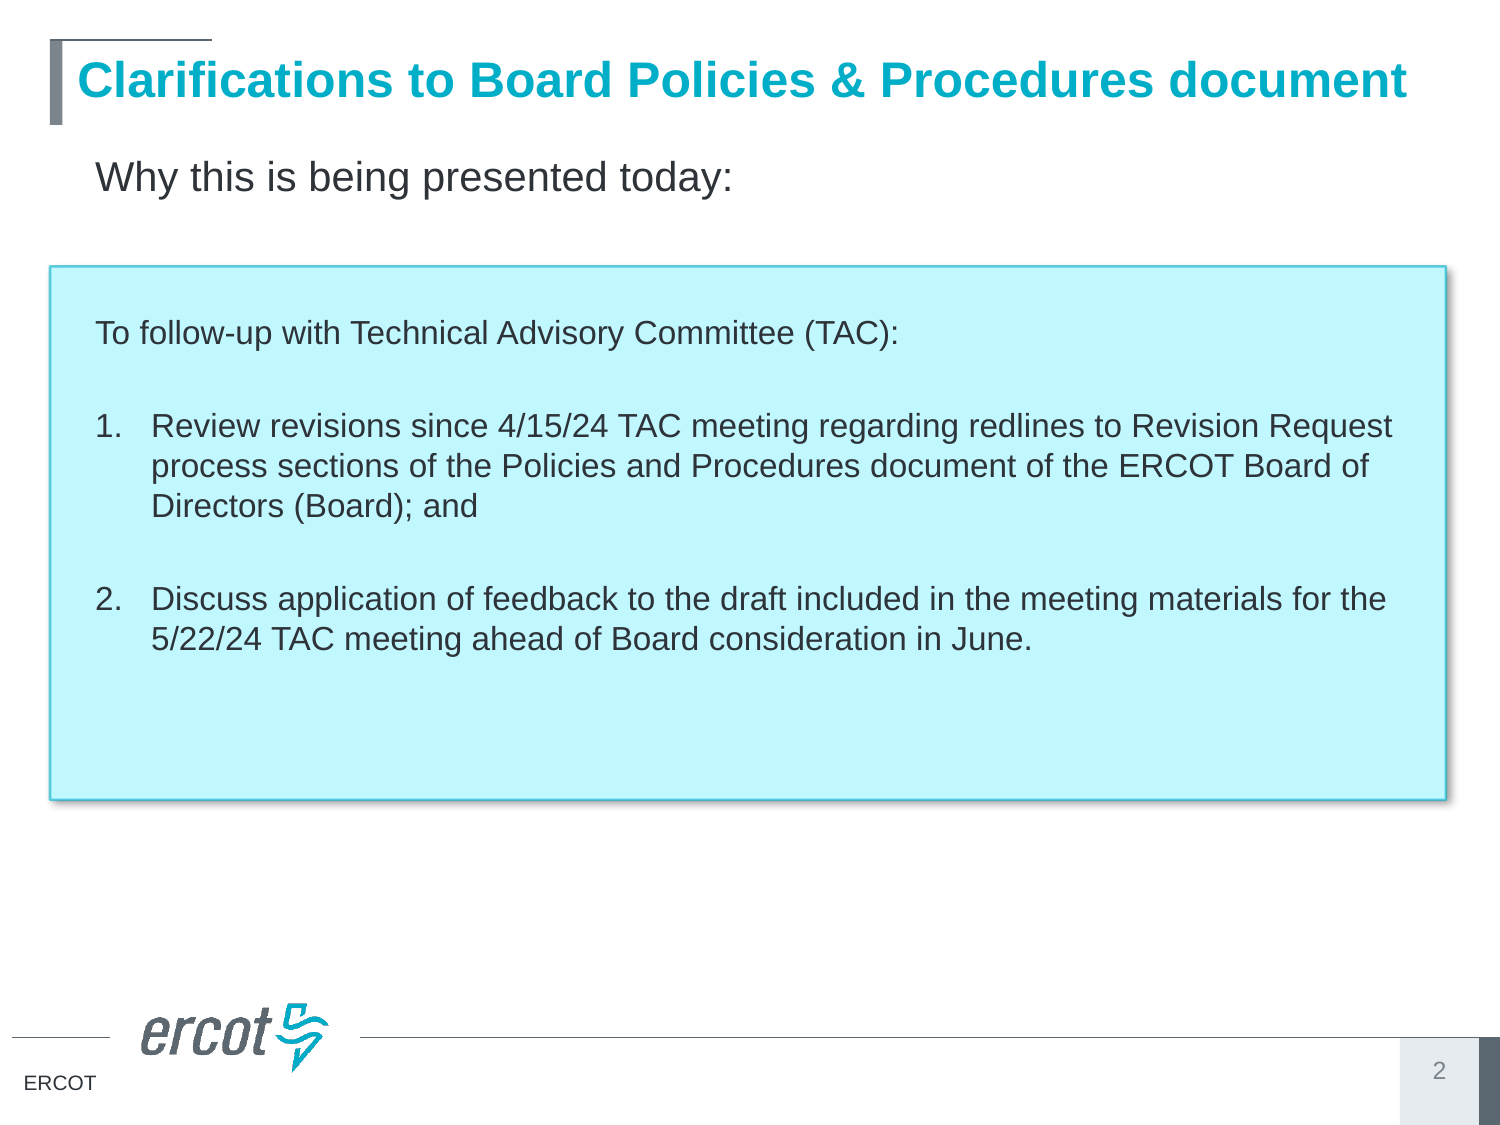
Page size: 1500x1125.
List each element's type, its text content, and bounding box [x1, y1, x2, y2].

text_box Why this is being presented today: [49, 125, 1446, 226]
slide_number 2 [1400, 1051, 1480, 1088]
list To follow-up with Technical Advisory Committee (TAC): Review revisions since 4/15/24 TAC meeting regarding redlines to Revision Request process sections of the Policies and Procedures document of the ERCOT Board of Directors (Board); and Discuss application of feedback to the draft included in the meeting materials for the 5/22/24 TAC meeting ahead of Board consideration in June. [49, 265, 1447, 801]
picture [137, 999, 332, 1075]
title Clarifications to Board Policies & Procedures document [62, 39, 1450, 125]
